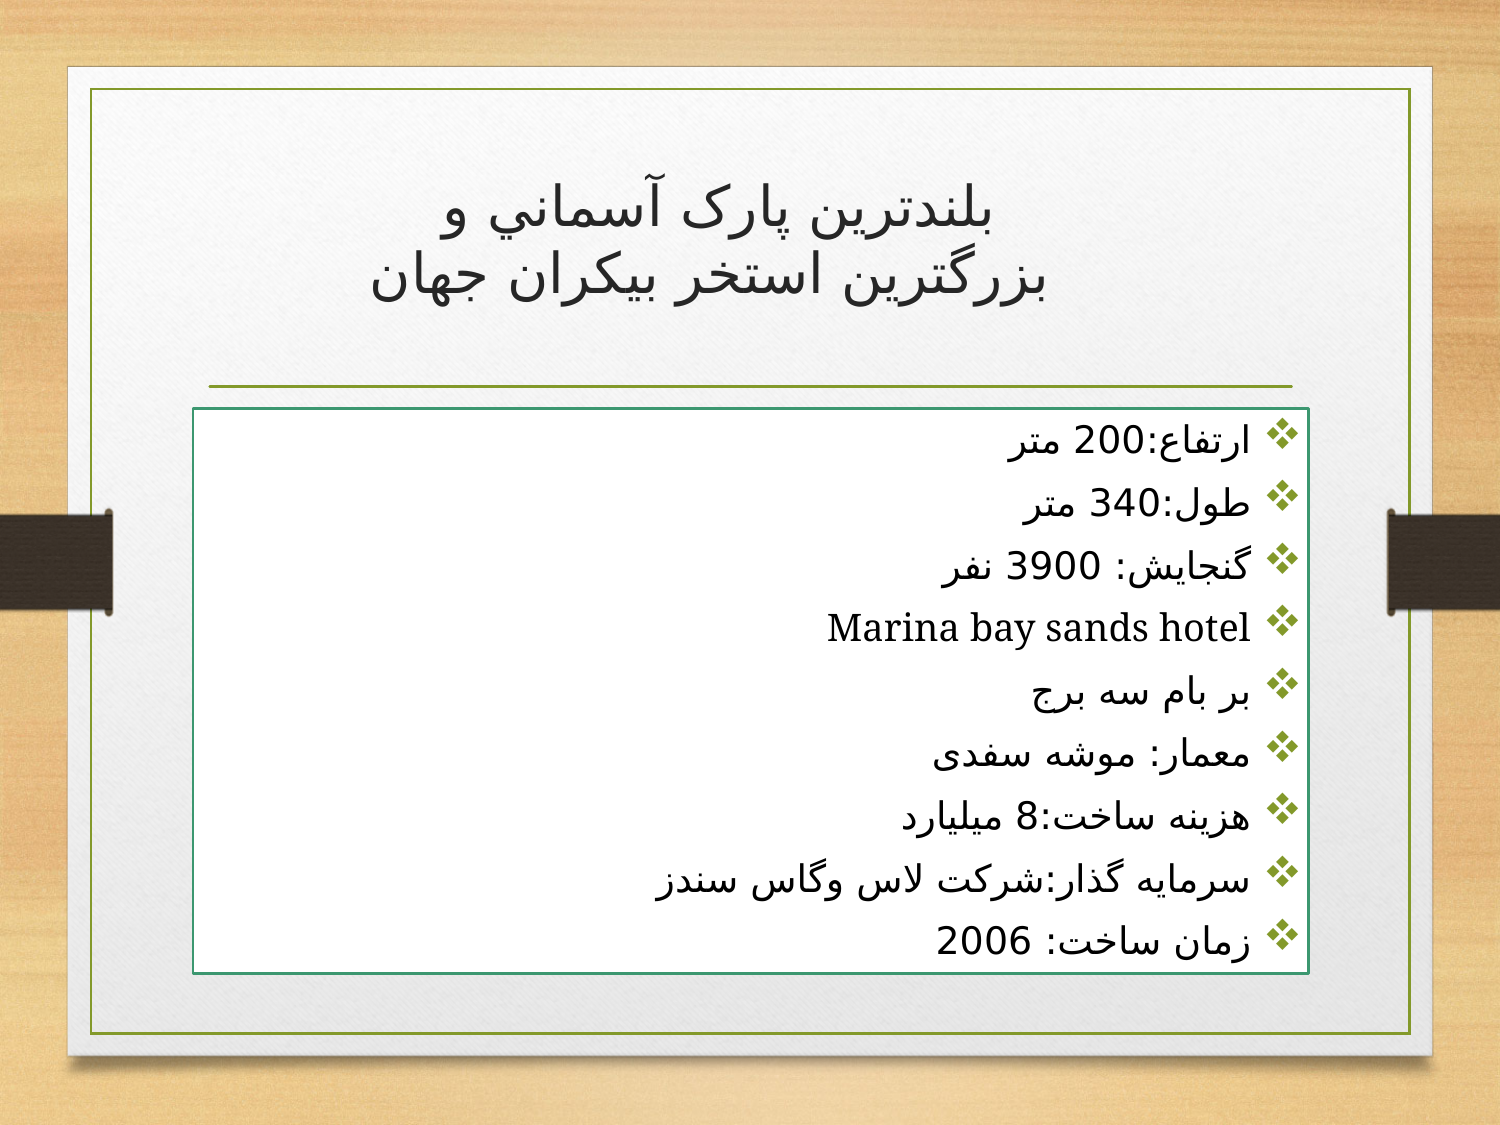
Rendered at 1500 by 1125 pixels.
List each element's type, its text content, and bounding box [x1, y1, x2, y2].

title بلندترین پارک آسماني و بزرگترین استخر بیکران جهان [225, 162, 1213, 313]
list ارتفاع:200 متر طول:340 متر گنجایش: 3900 نفر Marina bay sands hotel بر بام سه برج معمار: موشه سفدی هزینه ساخت:8 میلیارد سرمایه گذار:شرکت لاس وگاس سندز زمان ساخت: 2006 [192, 407, 1310, 975]
picture [0, 0, 1500, 1125]
